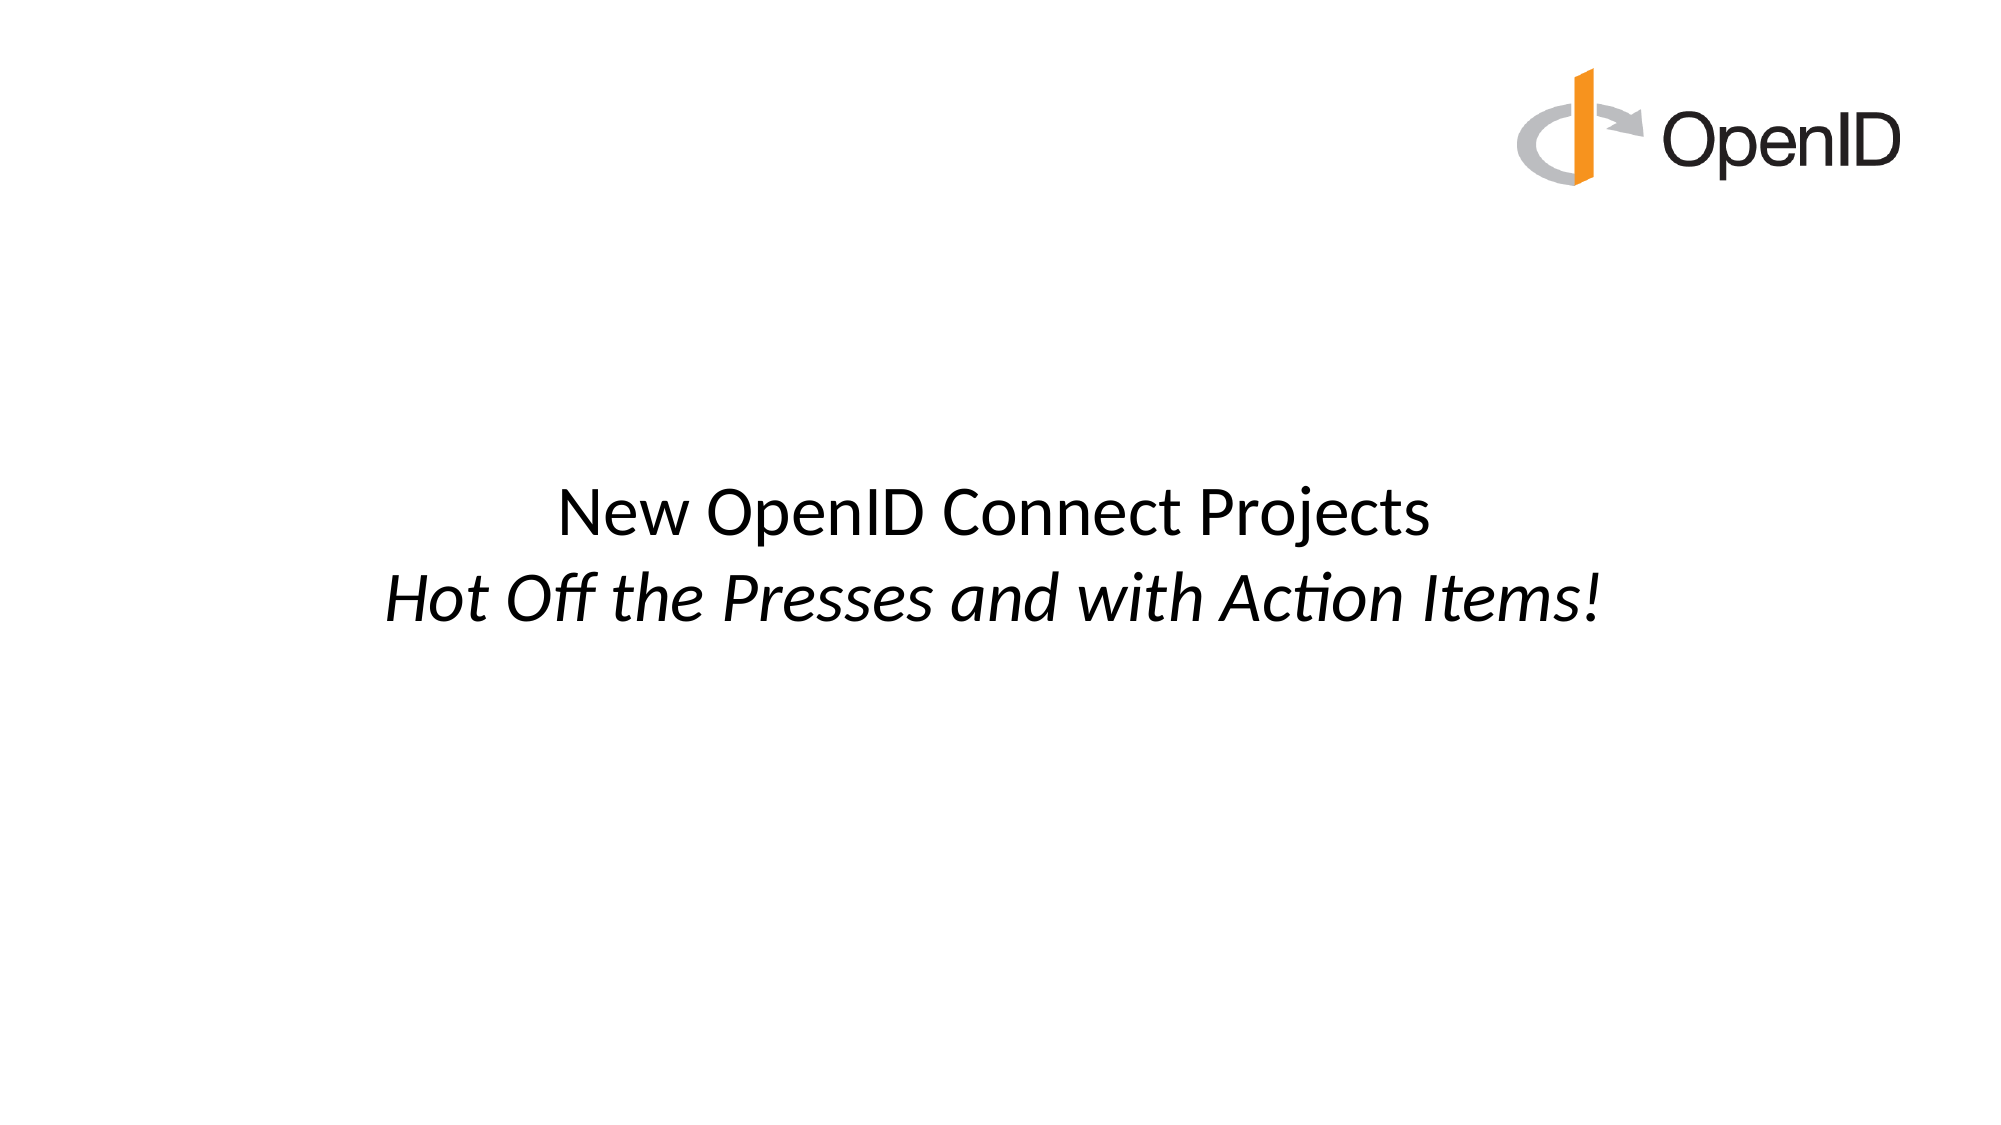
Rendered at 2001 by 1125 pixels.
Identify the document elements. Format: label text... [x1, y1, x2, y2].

title New OpenID Connect Projects Hot Off the Presses and with Action Items! [99, 456, 1891, 644]
picture [1486, 44, 1936, 224]
